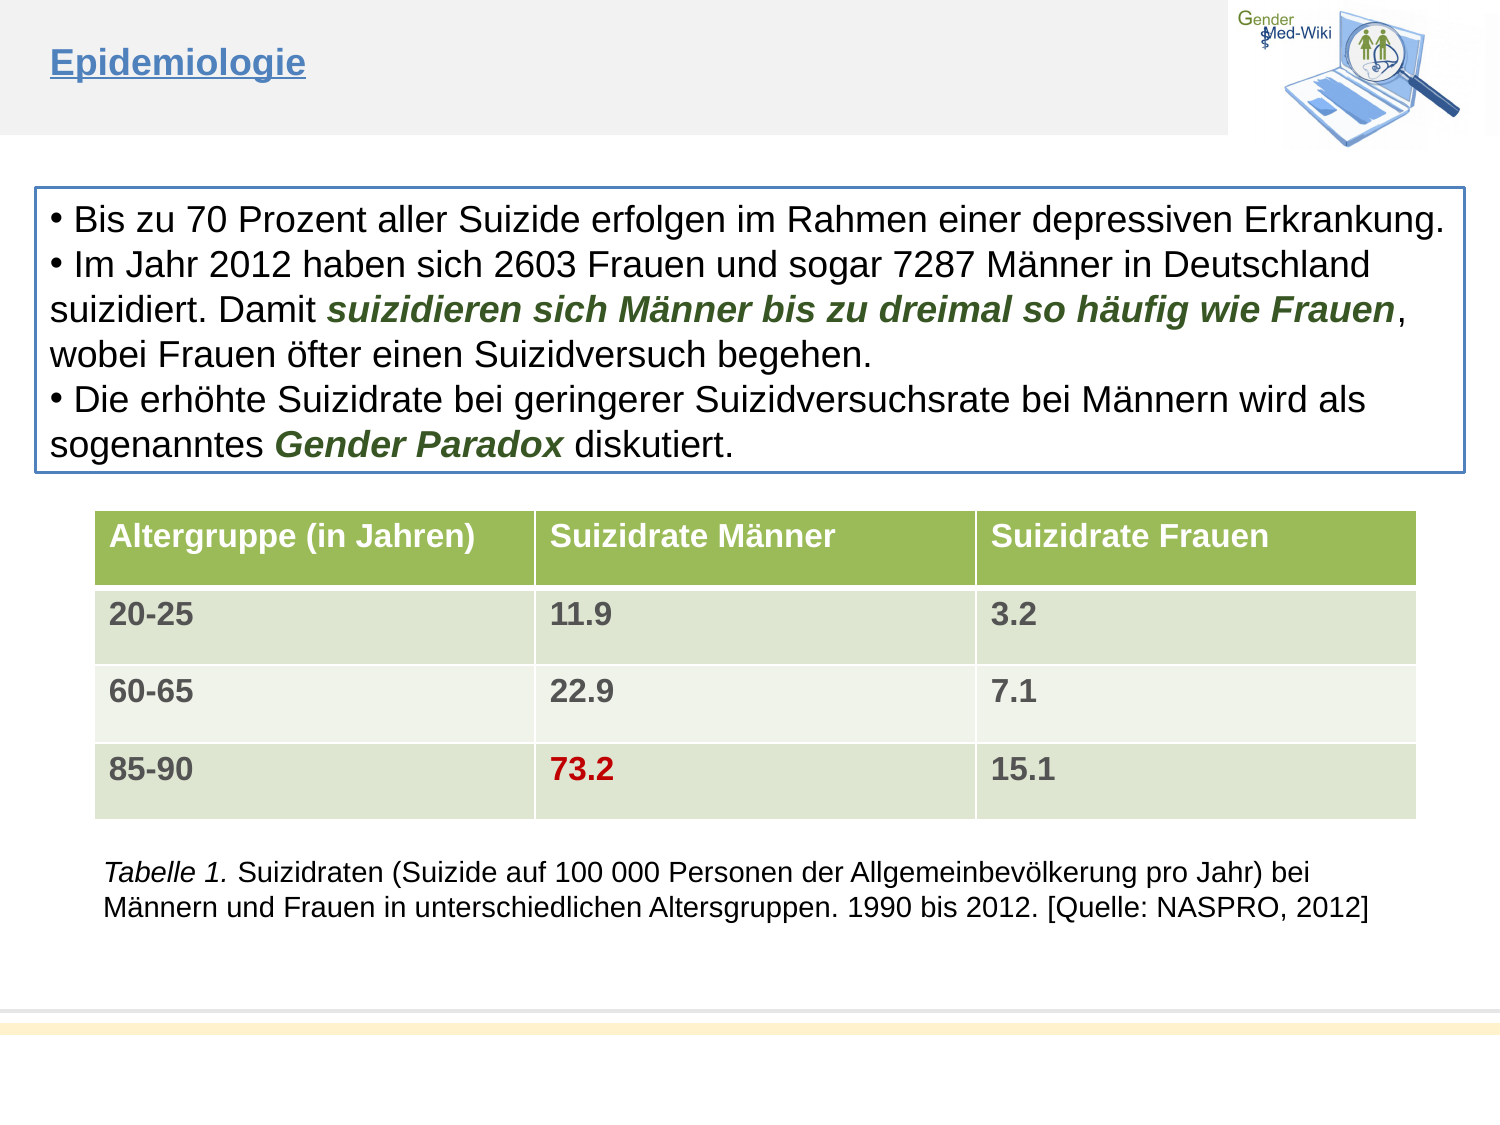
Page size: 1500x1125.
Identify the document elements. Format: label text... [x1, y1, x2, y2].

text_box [0, 0, 1500, 150]
table_cell 85-90 [95, 744, 534, 819]
table_cell 3.2 [977, 591, 1416, 664]
table_cell 22.9 [536, 666, 975, 742]
table_header Altergruppe (in Jahren) [95, 511, 534, 585]
table_cell 73.2 [536, 744, 975, 819]
table_cell 60-65 [95, 666, 534, 742]
text_box Bis zu 70 Prozent aller Suizide erfolgen im Rahmen einer depressiven Erkrankung. Im Jahr 2012 haben sich 2603 Frauen und sogar 7287 Männer in Deutschland suizidiert. Damit suizidieren sich Männer bis zu dreimal so häufig wie Frauen, wobei Frauen öfter einen Suizidversuch begehen. Die erhöhte Suizidrate bei geringerer Suizidversuchsrate bei Männern wird als sogenanntes Gender Paradox diskutiert. [35, 187, 1465, 473]
table_cell 7.1 [977, 666, 1416, 742]
table_cell 20-25 [95, 591, 534, 664]
text_box [0, 1022, 1500, 1036]
table_header Suizidrate Männer [536, 511, 975, 585]
text_box Tabelle 1. Suizidraten (Suizide auf 100 000 Personen der Allgemeinbevölkerung pro Jahr) bei Männern und Frauen in unterschiedlichen Altersgruppen. 1990 bis 2012. [Quelle: NASPRO, 2012] [88, 845, 1412, 931]
table_header Suizidrate Frauen [977, 511, 1416, 585]
table_cell 15.1 [977, 744, 1416, 819]
table_cell 11.9 [536, 591, 975, 664]
